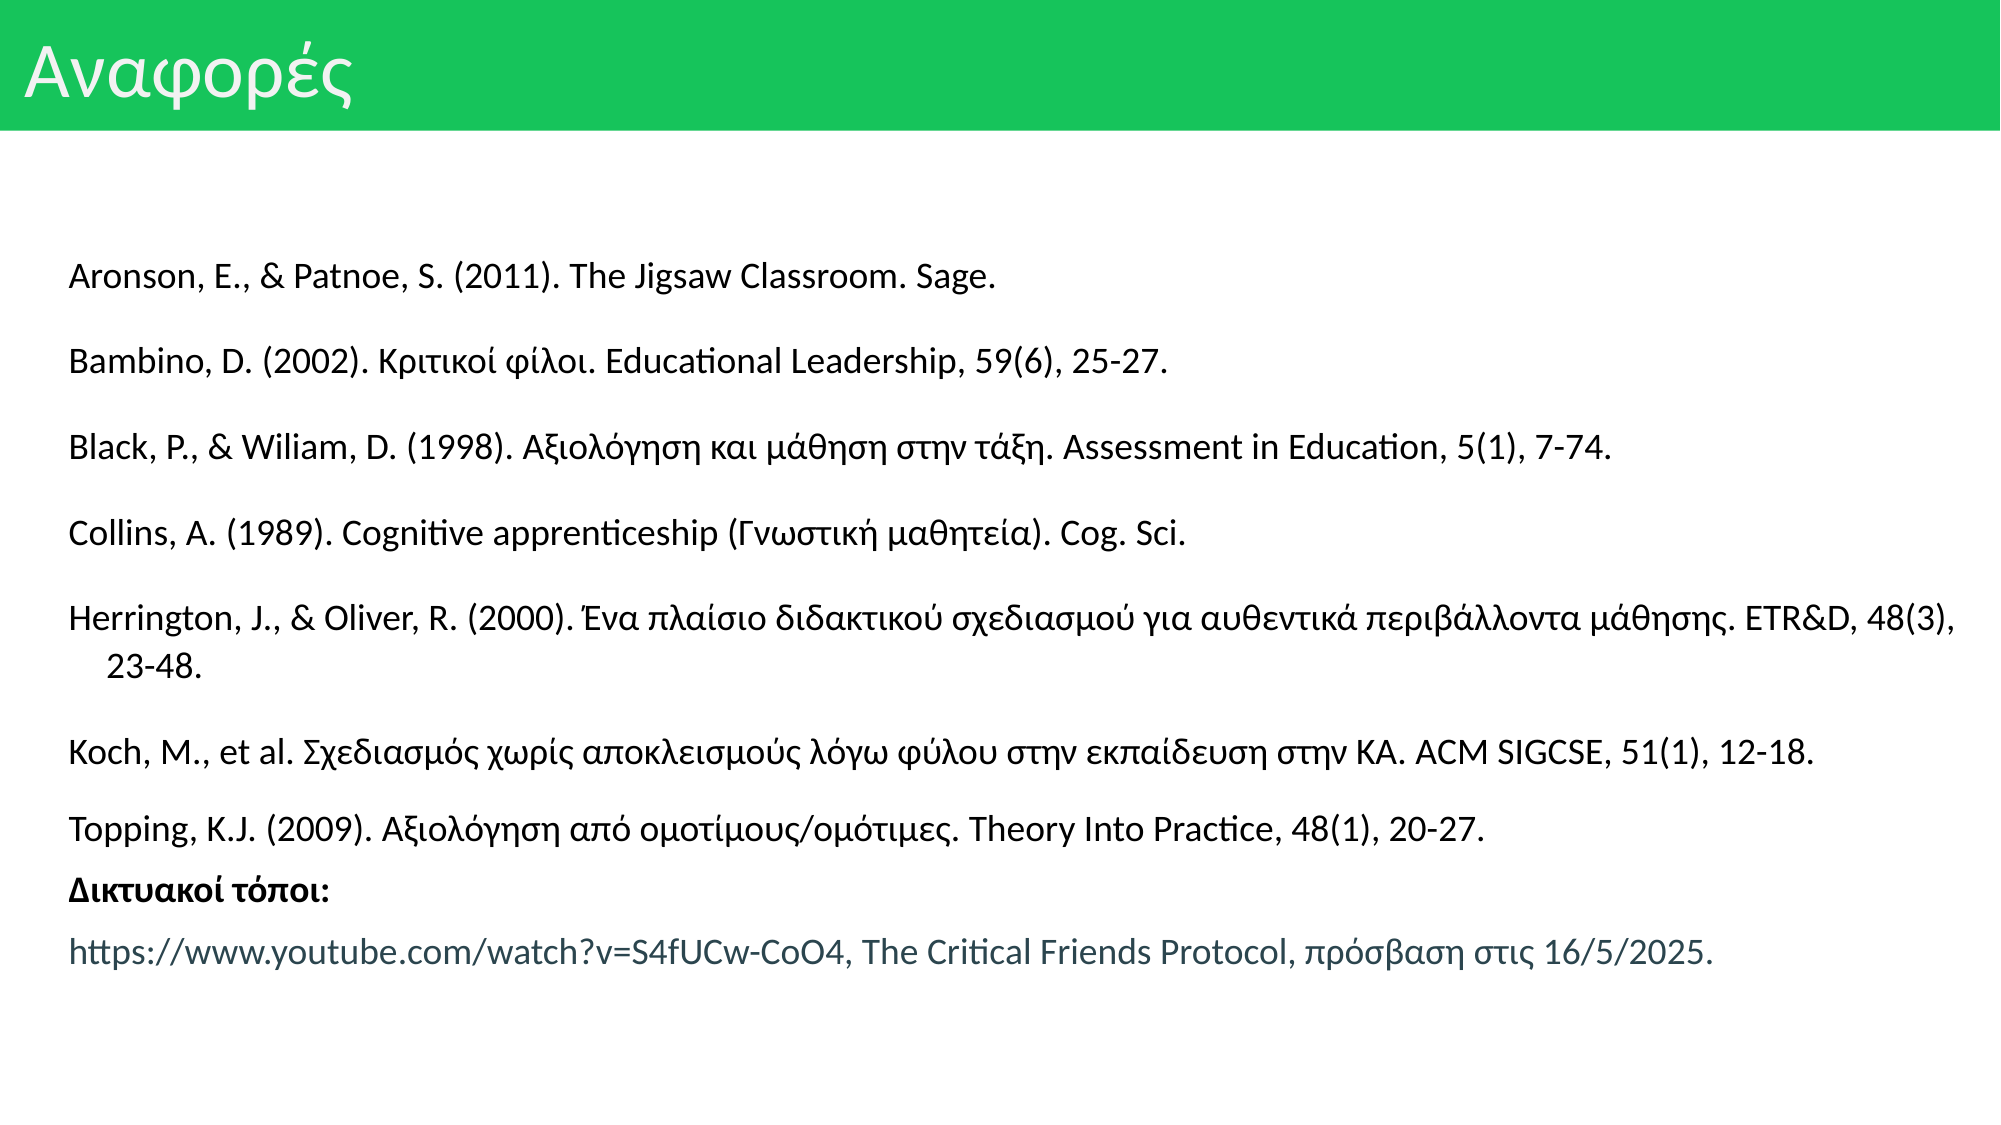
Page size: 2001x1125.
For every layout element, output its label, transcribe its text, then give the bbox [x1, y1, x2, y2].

list Aronson, E., & Patnoe, S. (2011). The Jigsaw Classroom. Sage. Bambino, D. (2002). Κριτικοί φίλοι. Educational Leadership, 59(6), 25-27. Black, P., & Wiliam, D. (1998). Αξιολόγηση και μάθηση στην τάξη. Assessment in Education, 5(1), 7-74. Collins, A. (1989). Cognitive apprenticeship (Γνωστική μαθητεία). Cog. Sci. Herrington, J., & Oliver, R. (2000). Ένα πλαίσιο διδακτικού σχεδιασμού για αυθεντικά περιβάλλοντα μάθησης. ETR&D, 48(3), 23-48. Koch, M., et al. Σχεδιασμός χωρίς αποκλεισμούς λόγω φύλου στην εκπαίδευση στην ΚΑ. ACM SIGCSE, 51(1), 12-18. Topping, K.J. (2009). Αξιολόγηση από ομοτίμους/ομότιμες. Theory Into Practice, 48(1), 20-27. Δικτυακοί τόποι: https://www.youtube.com/watch?v=S4fUCw-CoO4, The Critical Friends Protocol, πρόσβαση στις 16/5/2025. [16, 239, 1976, 1108]
title Αναφορές [16, 13, 1976, 131]
